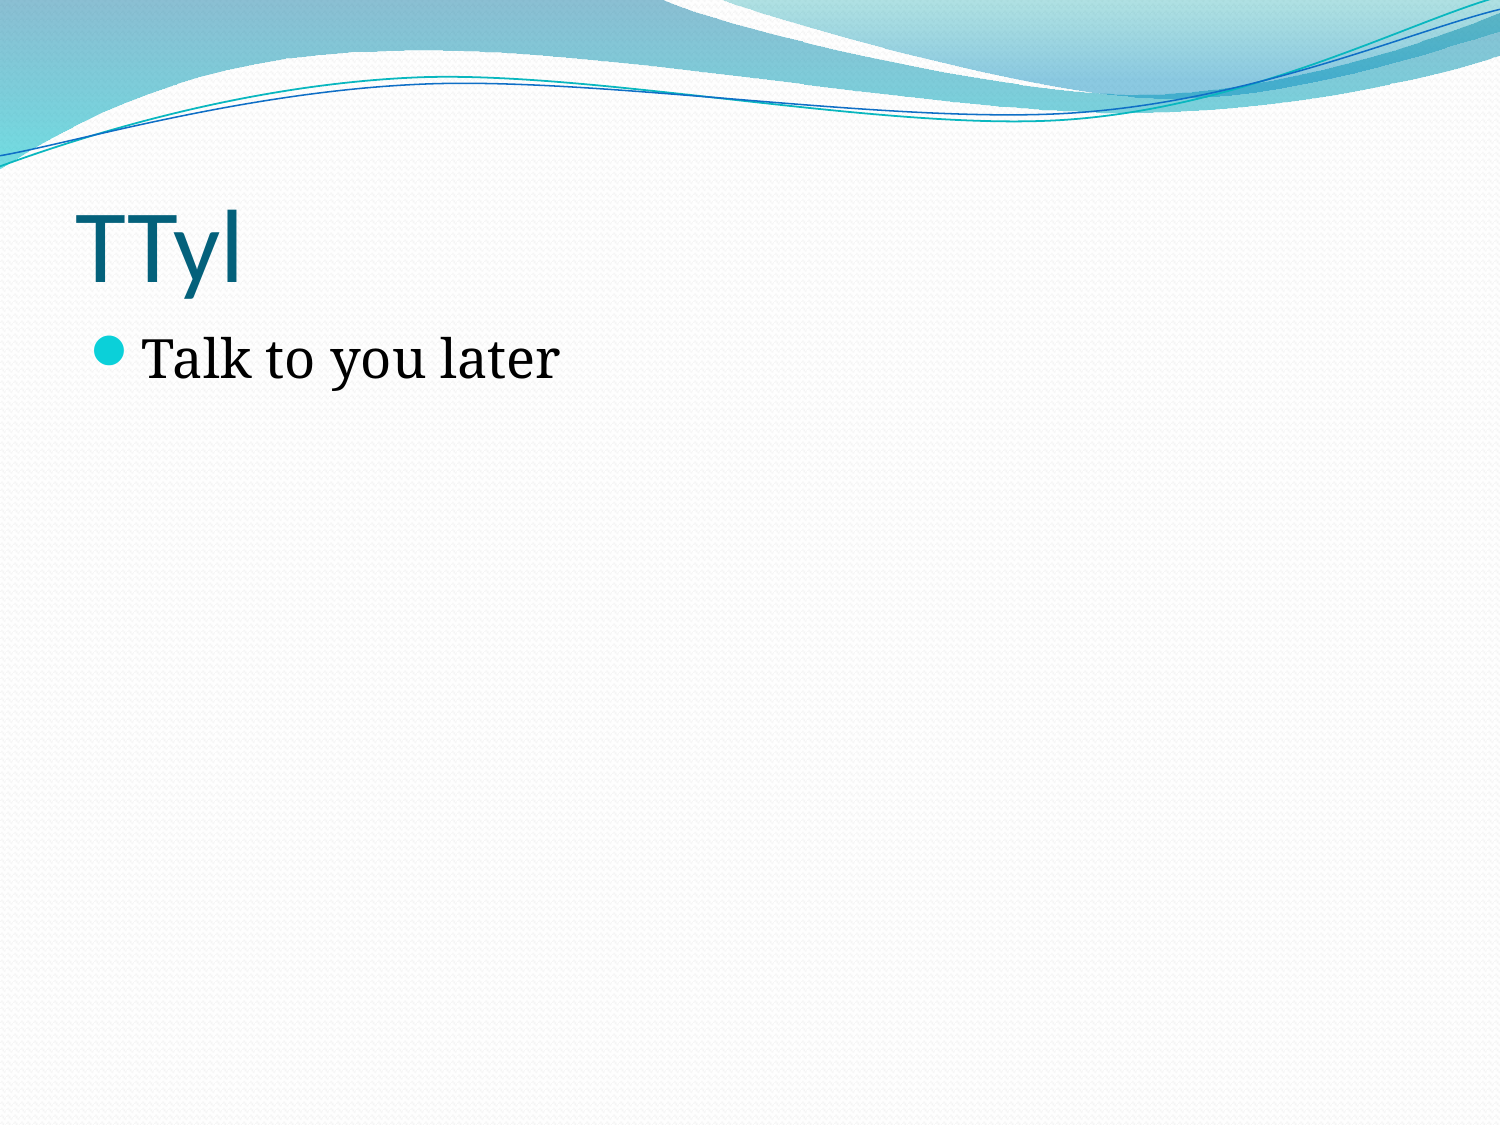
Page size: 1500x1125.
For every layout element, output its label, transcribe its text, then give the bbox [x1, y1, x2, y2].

title TTyl [75, 115, 1425, 303]
list Talk to you later [75, 317, 1425, 1038]
